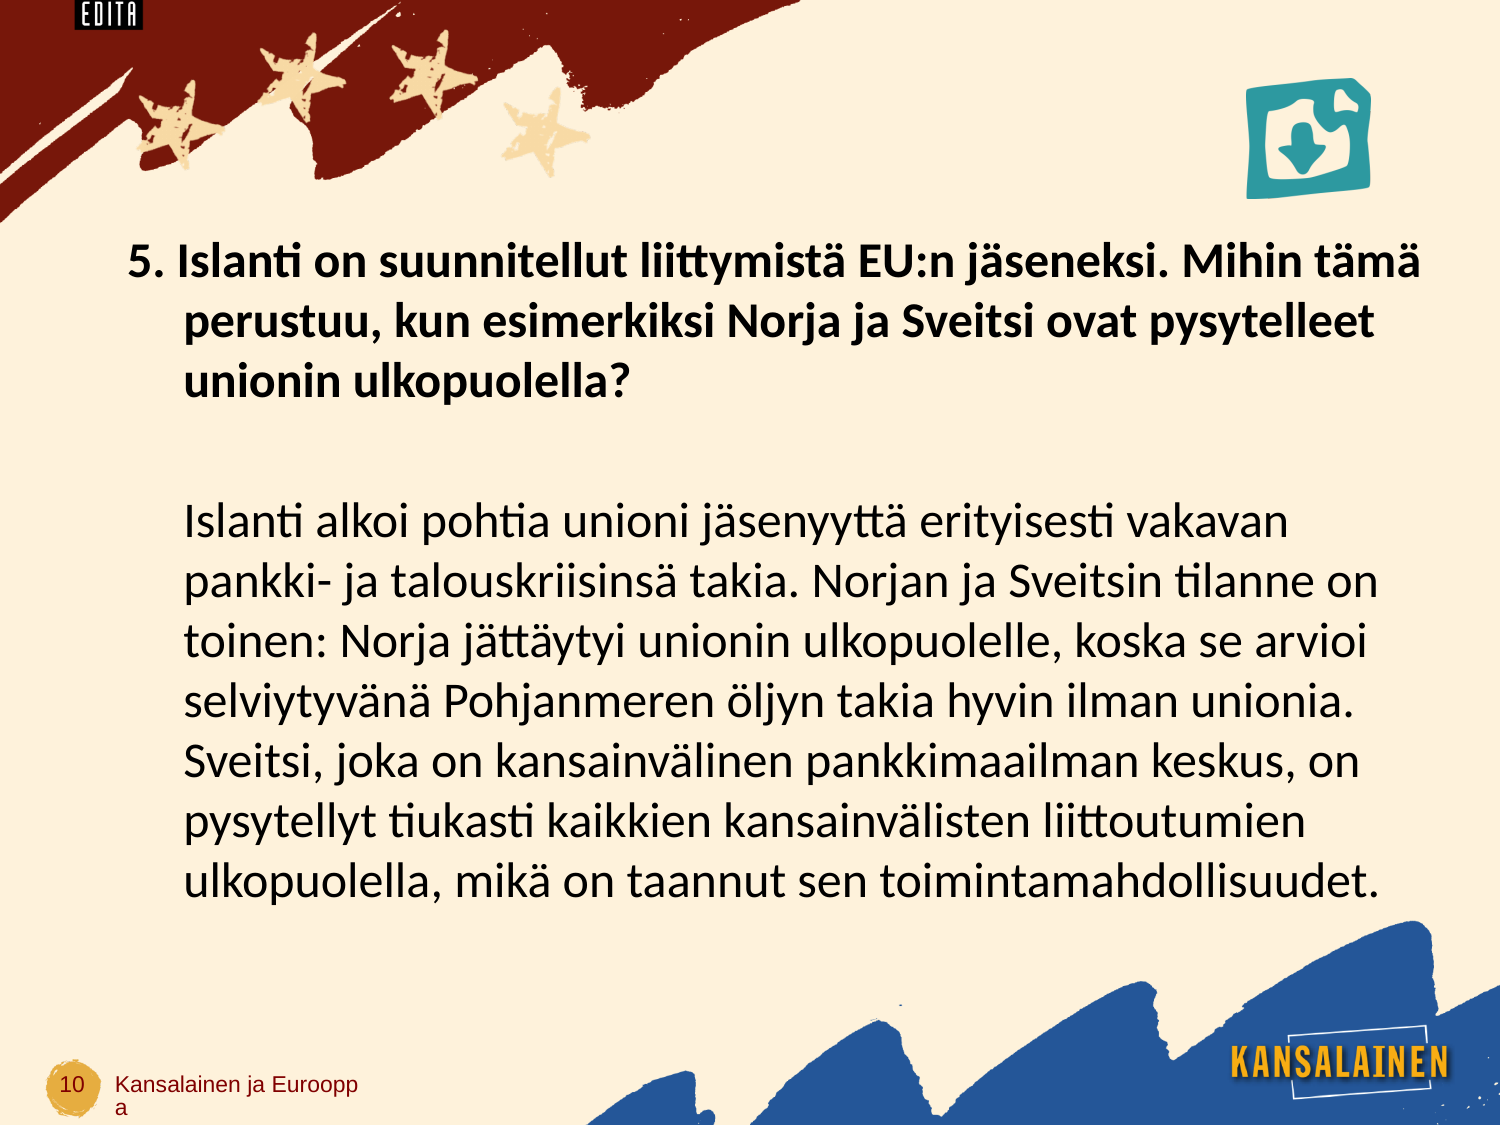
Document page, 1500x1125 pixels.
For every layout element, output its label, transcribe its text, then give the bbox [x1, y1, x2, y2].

picture [0, 0, 1500, 1125]
footer Kansalainen ja Eurooppa [99, 1062, 376, 1125]
list 5. Islanti on suunnitellut liittymistä EU:n jäseneksi. Mihin tämä perustuu, kun esimerkiksi Norja ja Sveitsi ovat pysytelleet unionin ulkopuolella? Islanti alkoi pohtia unioni jäsenyyttä erityisesti vakavan pankki- ja talouskriisinsä takia. Norjan ja Sveitsin tilanne on toinen: Norja jättäytyi unionin ulkopuolelle, koska se arvioi selviytyvänä Pohjanmeren öljyn takia hyvin ilman unionia. Sveitsi, joka on kansainvälinen pankkimaailman keskus, on pysytellyt tiukasti kaikkien kansainvälisten liittoutumien ulkopuolella, mikä on taannut sen toimintamahdollisuudet. [111, 219, 1448, 1088]
slide_number 10 [37, 1062, 99, 1125]
